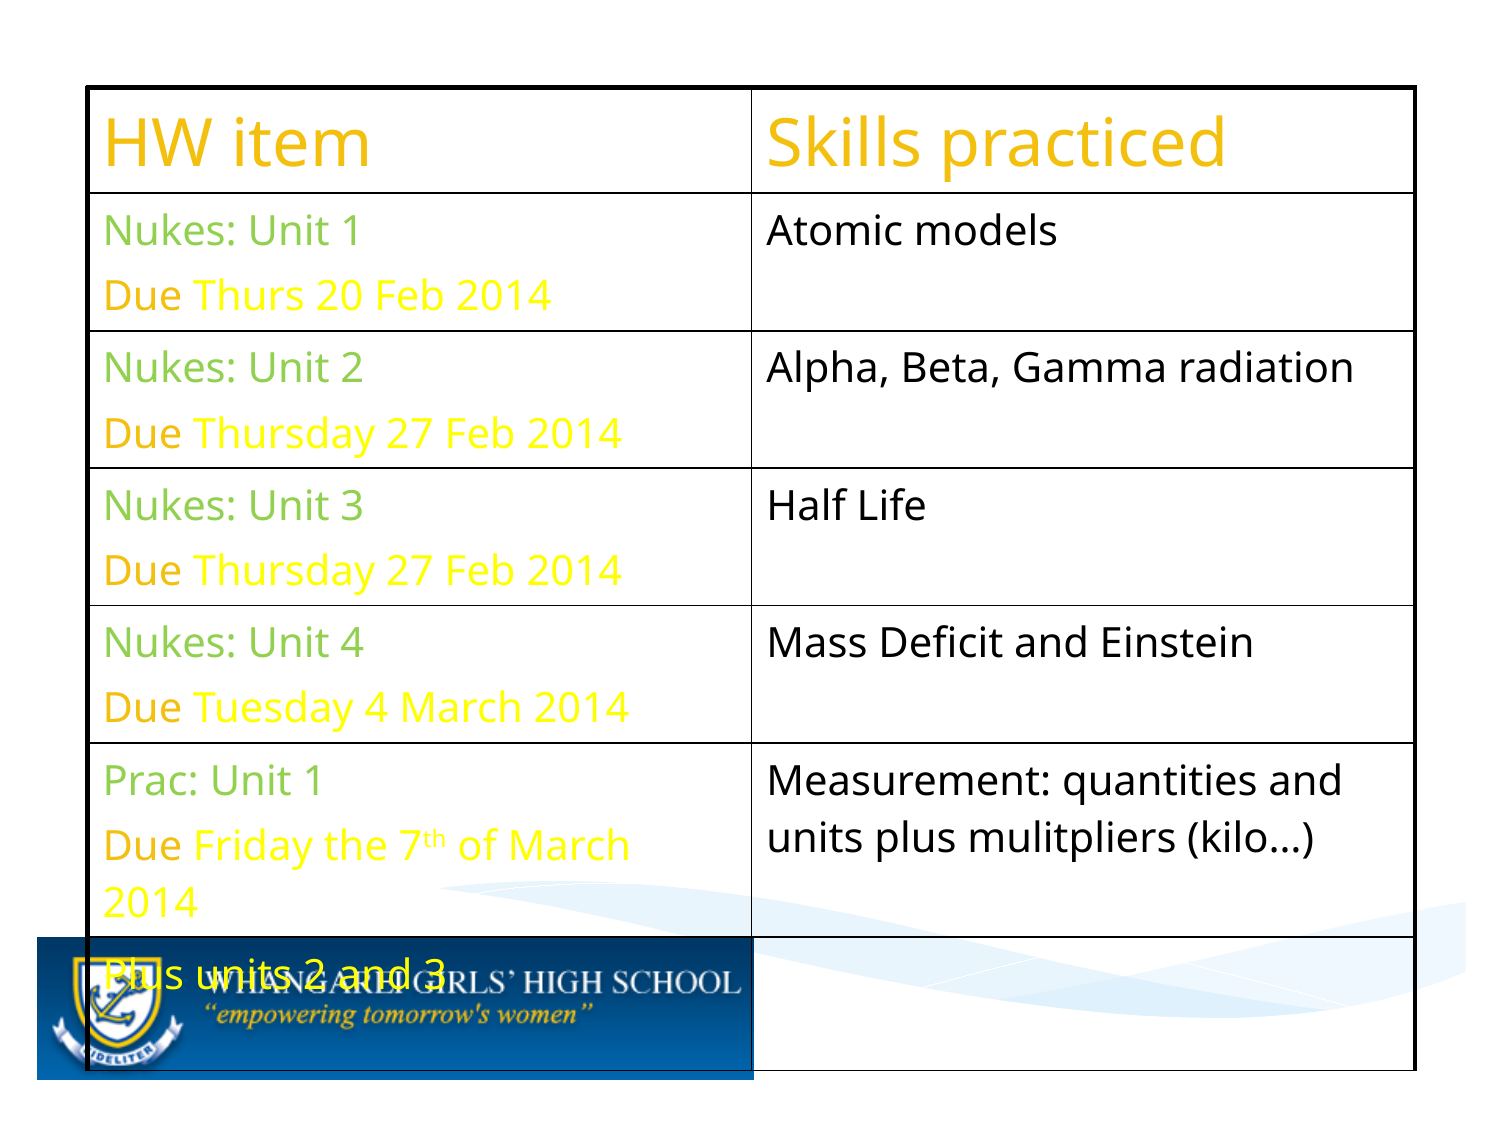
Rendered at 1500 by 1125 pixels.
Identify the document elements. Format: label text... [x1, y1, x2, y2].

table_cell [756, 938, 1413, 1070]
picture [37, 937, 754, 1080]
table_cell Nukes: Unit 3 Due Thursday 27 Feb 2014 [90, 469, 751, 605]
table_header Skills practiced [752, 90, 1413, 192]
table_cell Nukes: Unit 2 Due Thursday 27 Feb 2014 [90, 332, 751, 467]
table_header HW item [90, 90, 751, 192]
table_cell Half Life [752, 469, 1413, 605]
table_cell Prac: Unit 1 Due Friday the 7th of March 2014 [90, 744, 751, 935]
table_cell Atomic models [752, 194, 1413, 330]
table_cell Nukes: Unit 1 Due Thurs 20 Feb 2014 [90, 194, 751, 330]
table_cell Alpha, Beta, Gamma radiation [752, 332, 1413, 467]
table_cell Nukes: Unit 4 Due Tuesday 4 March 2014 [90, 606, 751, 742]
table_cell Measurement: quantities and units plus mulitpliers (kilo…) [752, 744, 1413, 936]
table_cell Mass Deficit and Einstein [752, 606, 1413, 742]
